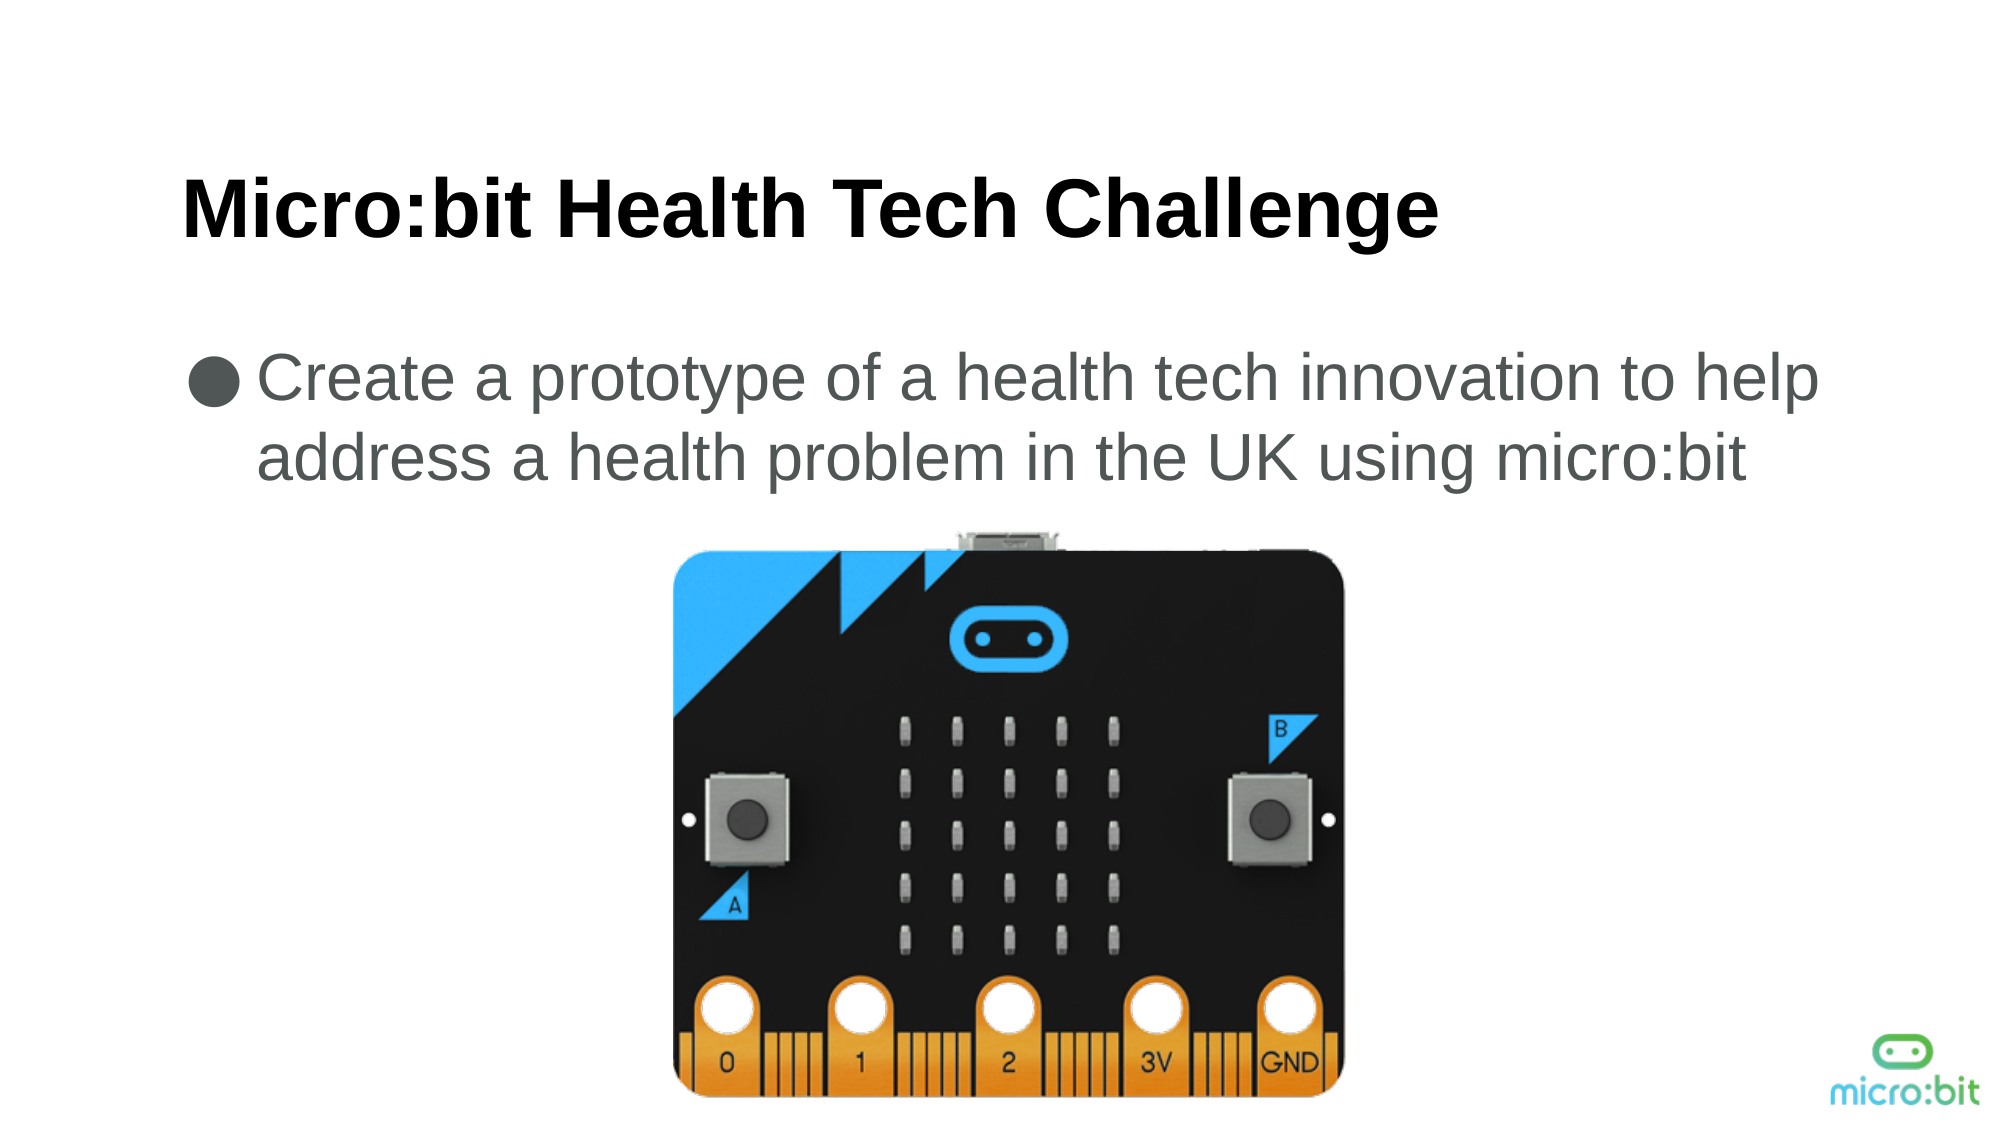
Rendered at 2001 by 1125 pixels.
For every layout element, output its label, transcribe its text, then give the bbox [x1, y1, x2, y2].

picture [1830, 1029, 1980, 1106]
text_box Micro:bit Health Tech Challenge Create a prototype of a health tech innovation to help address a health problem in the UK using micro:bit [166, 60, 1918, 884]
picture [673, 529, 1348, 1099]
